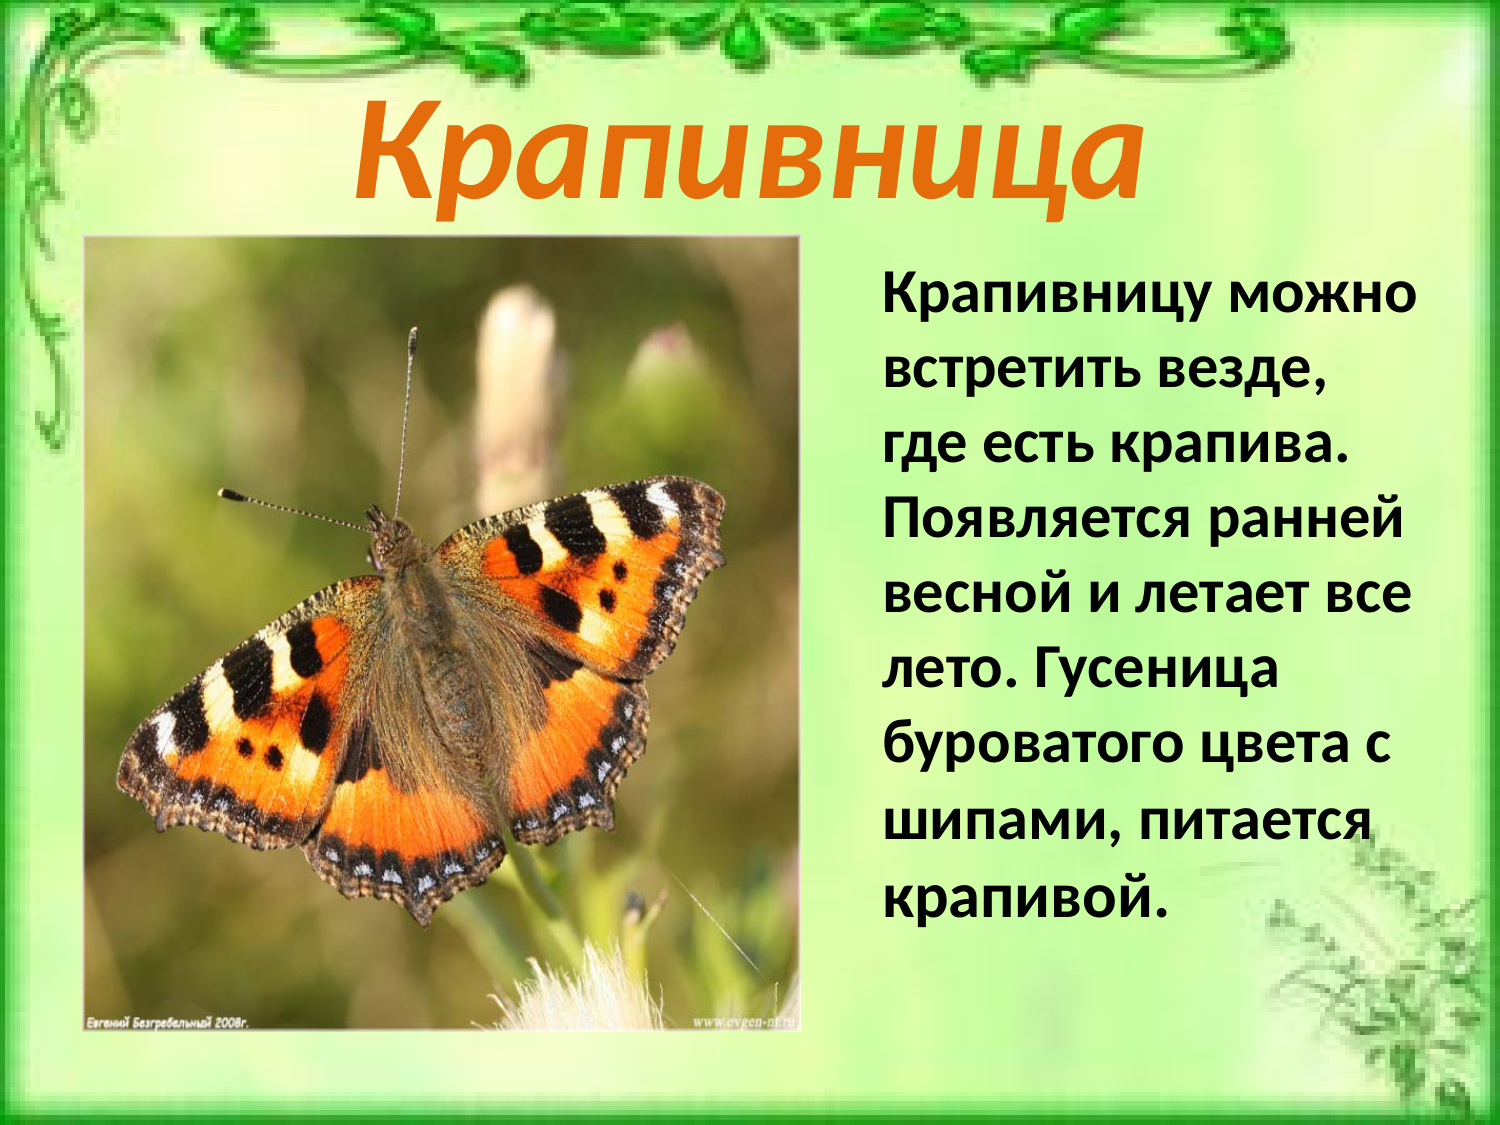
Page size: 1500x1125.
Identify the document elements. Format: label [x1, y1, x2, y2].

list [0, 0, 1500, 1125]
picture [81, 234, 802, 1032]
